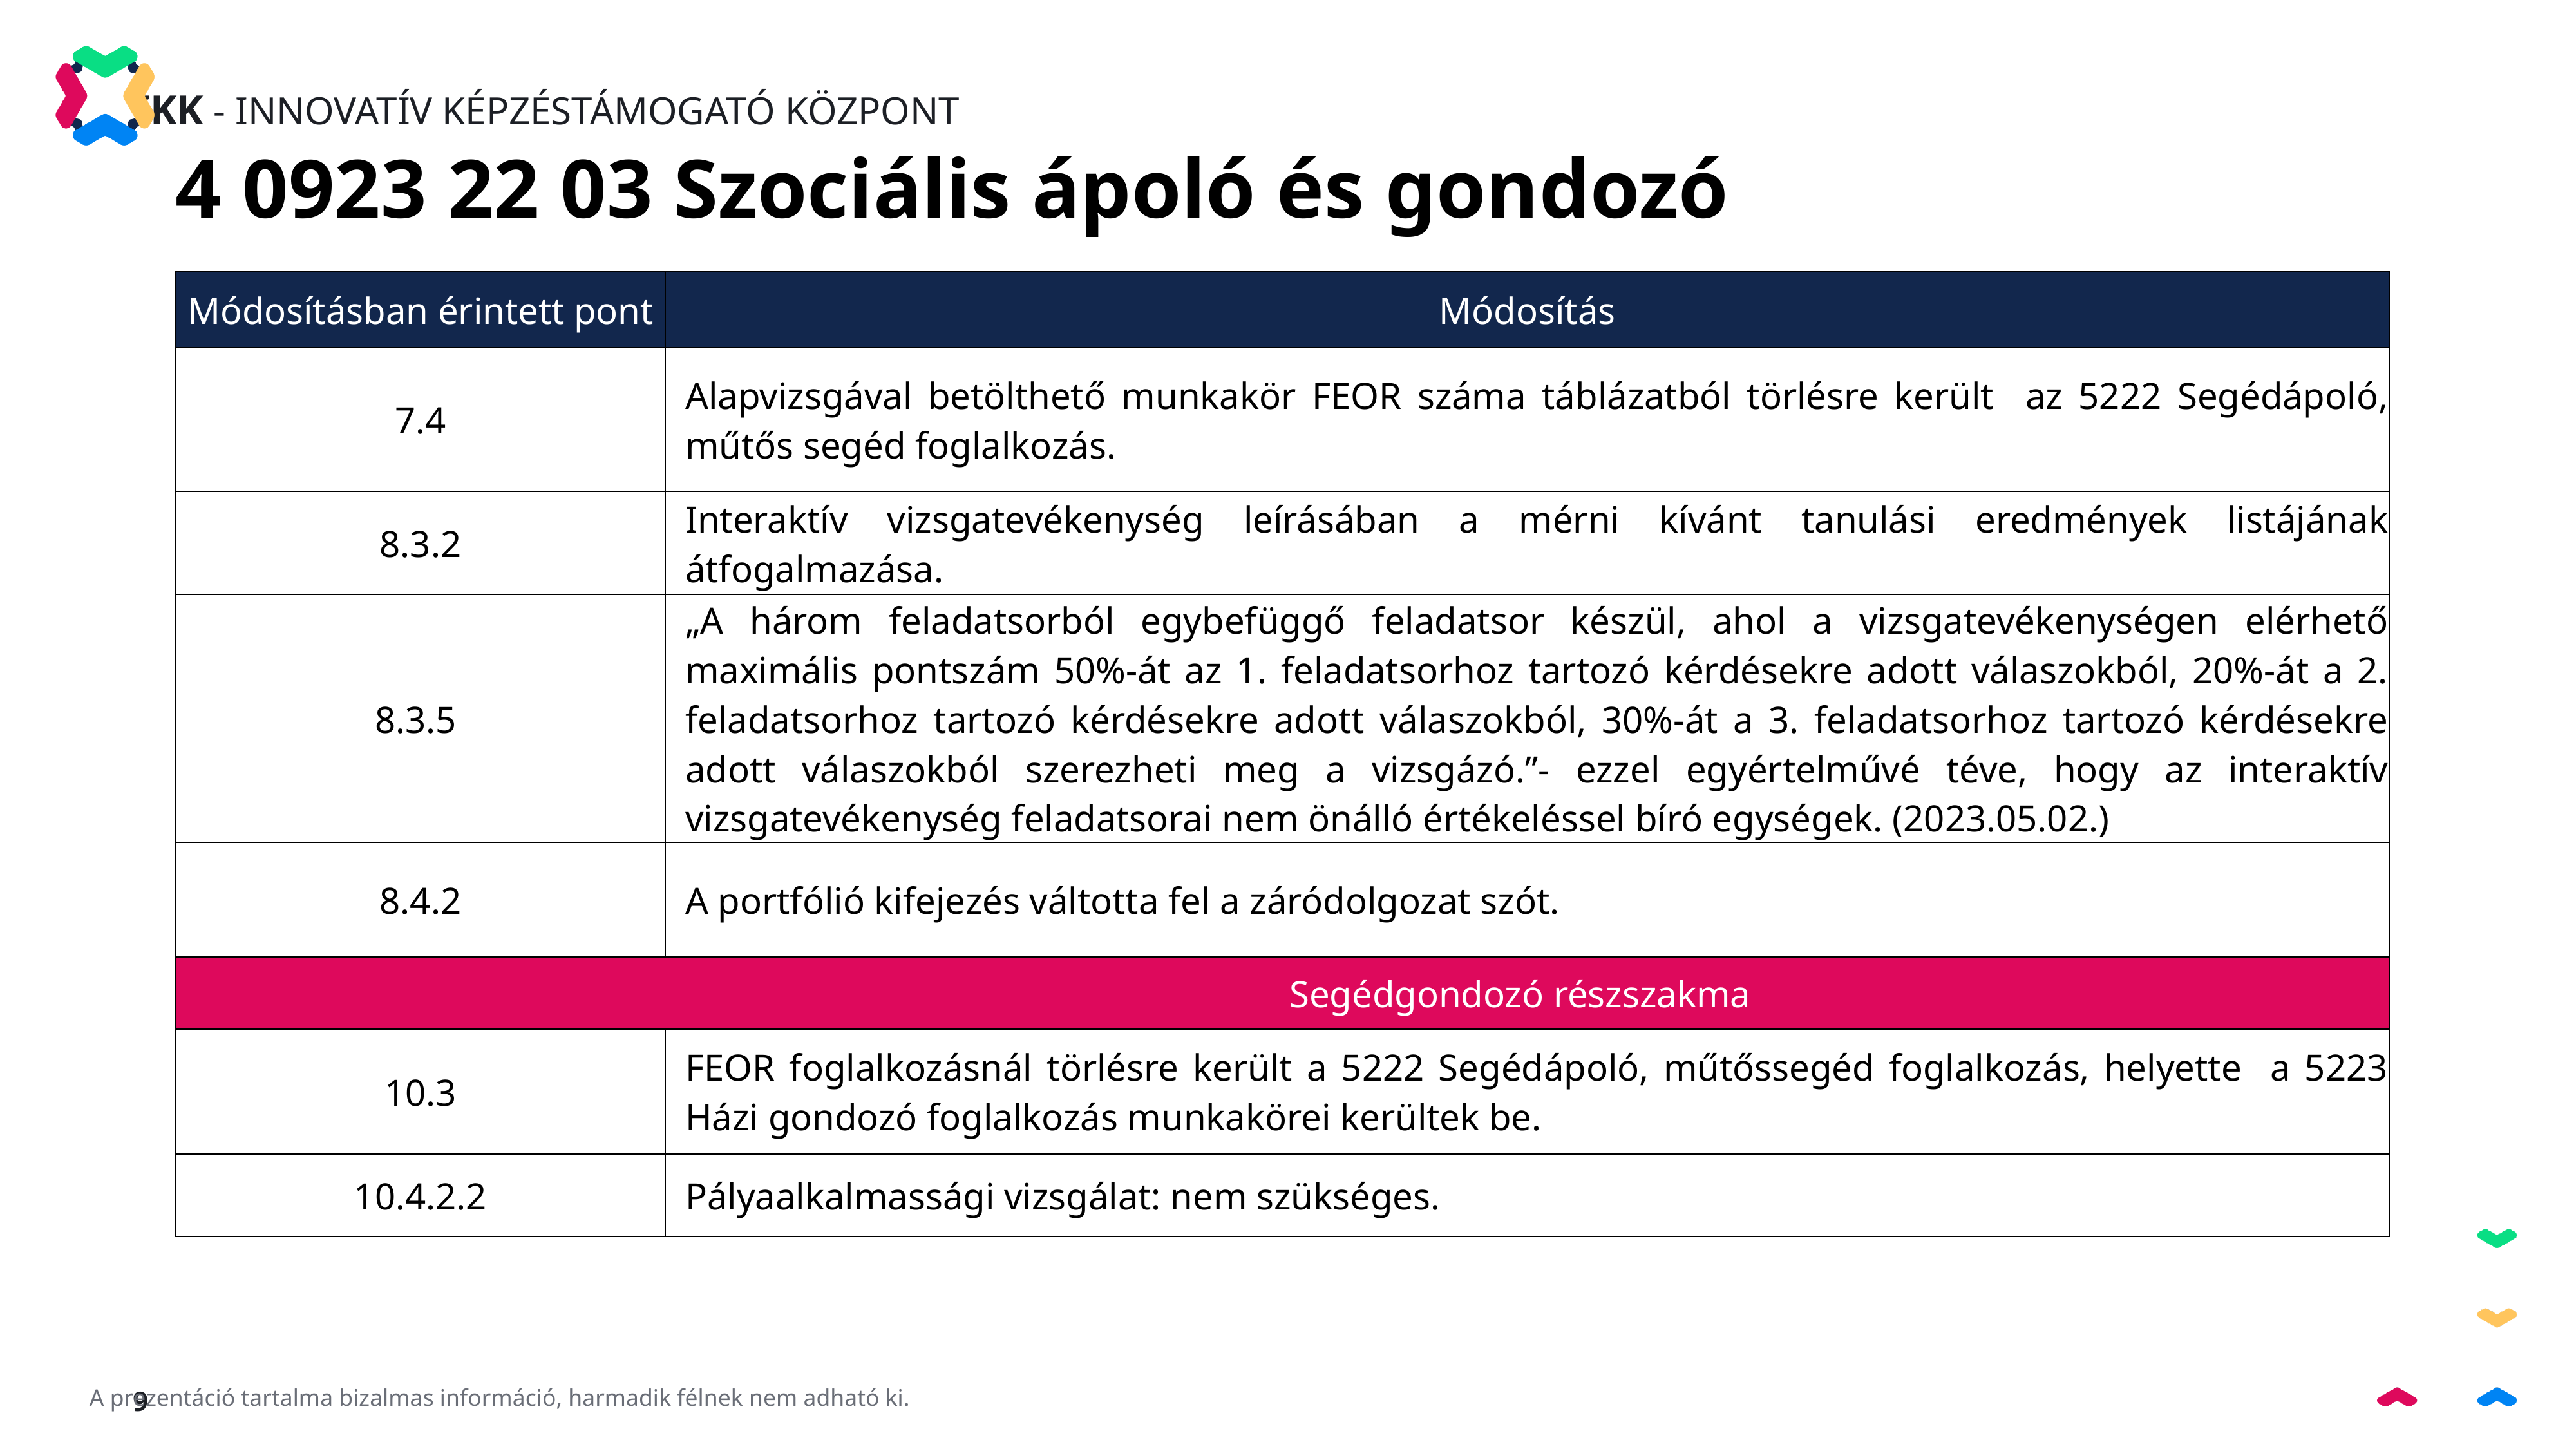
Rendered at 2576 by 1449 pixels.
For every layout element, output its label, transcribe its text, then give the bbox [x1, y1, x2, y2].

table_cell 8.3.5 [176, 595, 665, 842]
table_cell Alapvizsgával betölthető munkakör FEOR száma táblázatból törlésre került az 5222 Segédápoló, műtős segéd foglalkozás. [666, 348, 2389, 491]
table_cell „A három feladatsorból egybefüggő feladatsor készül, ahol a vizsgatevékenységen elérhető maximális pontszám 50%-át az 1. feladatsorhoz tartozó kérdésekre adott válaszokból, 20%-át a 2. feladatsorhoz tartozó kérdésekre adott válaszokból, 30%-át a 3. feladatsorhoz tartozó kérdésekre adott válaszokból szerezheti meg a vizsgázó.”- ezzel egyértelművé téve, hogy az interaktív vizsgatevékenység feladatsorai nem önálló értékeléssel bíró egységek. (2023.05.02.) [666, 595, 2389, 842]
table_cell 10.3 [176, 1030, 665, 1153]
picture [2377, 1229, 2517, 1406]
table_cell Segédgondozó részszakma [176, 958, 2389, 1028]
table_cell 8.3.2 [176, 492, 665, 594]
list 4 0923 22 03 Szociális ápoló és gondozó [175, 137, 2184, 234]
table_cell Interaktív vizsgatevékenység leírásában a mérni kívánt tanulási eredmények listájának átfogalmazása. [666, 492, 2389, 594]
table_cell FEOR foglalkozásnál törlésre került a 5222 Segédápoló, műtőssegéd foglalkozás, helyette a 5223 Házi gondozó foglalkozás munkakörei kerültek be. [666, 1030, 2389, 1153]
table_cell 8.4.2 [176, 843, 665, 956]
table_cell 7.4 [176, 348, 665, 491]
table_header Módosítás [666, 272, 2389, 347]
table_header Módosításban érintett pont [176, 272, 665, 347]
table_cell A portfólió kifejezés váltotta fel a záródolgozat szót. [666, 843, 2389, 956]
table_cell Pályaalkalmassági vizsgálat: nem szükséges. [666, 1155, 2389, 1236]
table_cell 10.4.2.2 [176, 1155, 665, 1236]
picture [55, 46, 155, 146]
